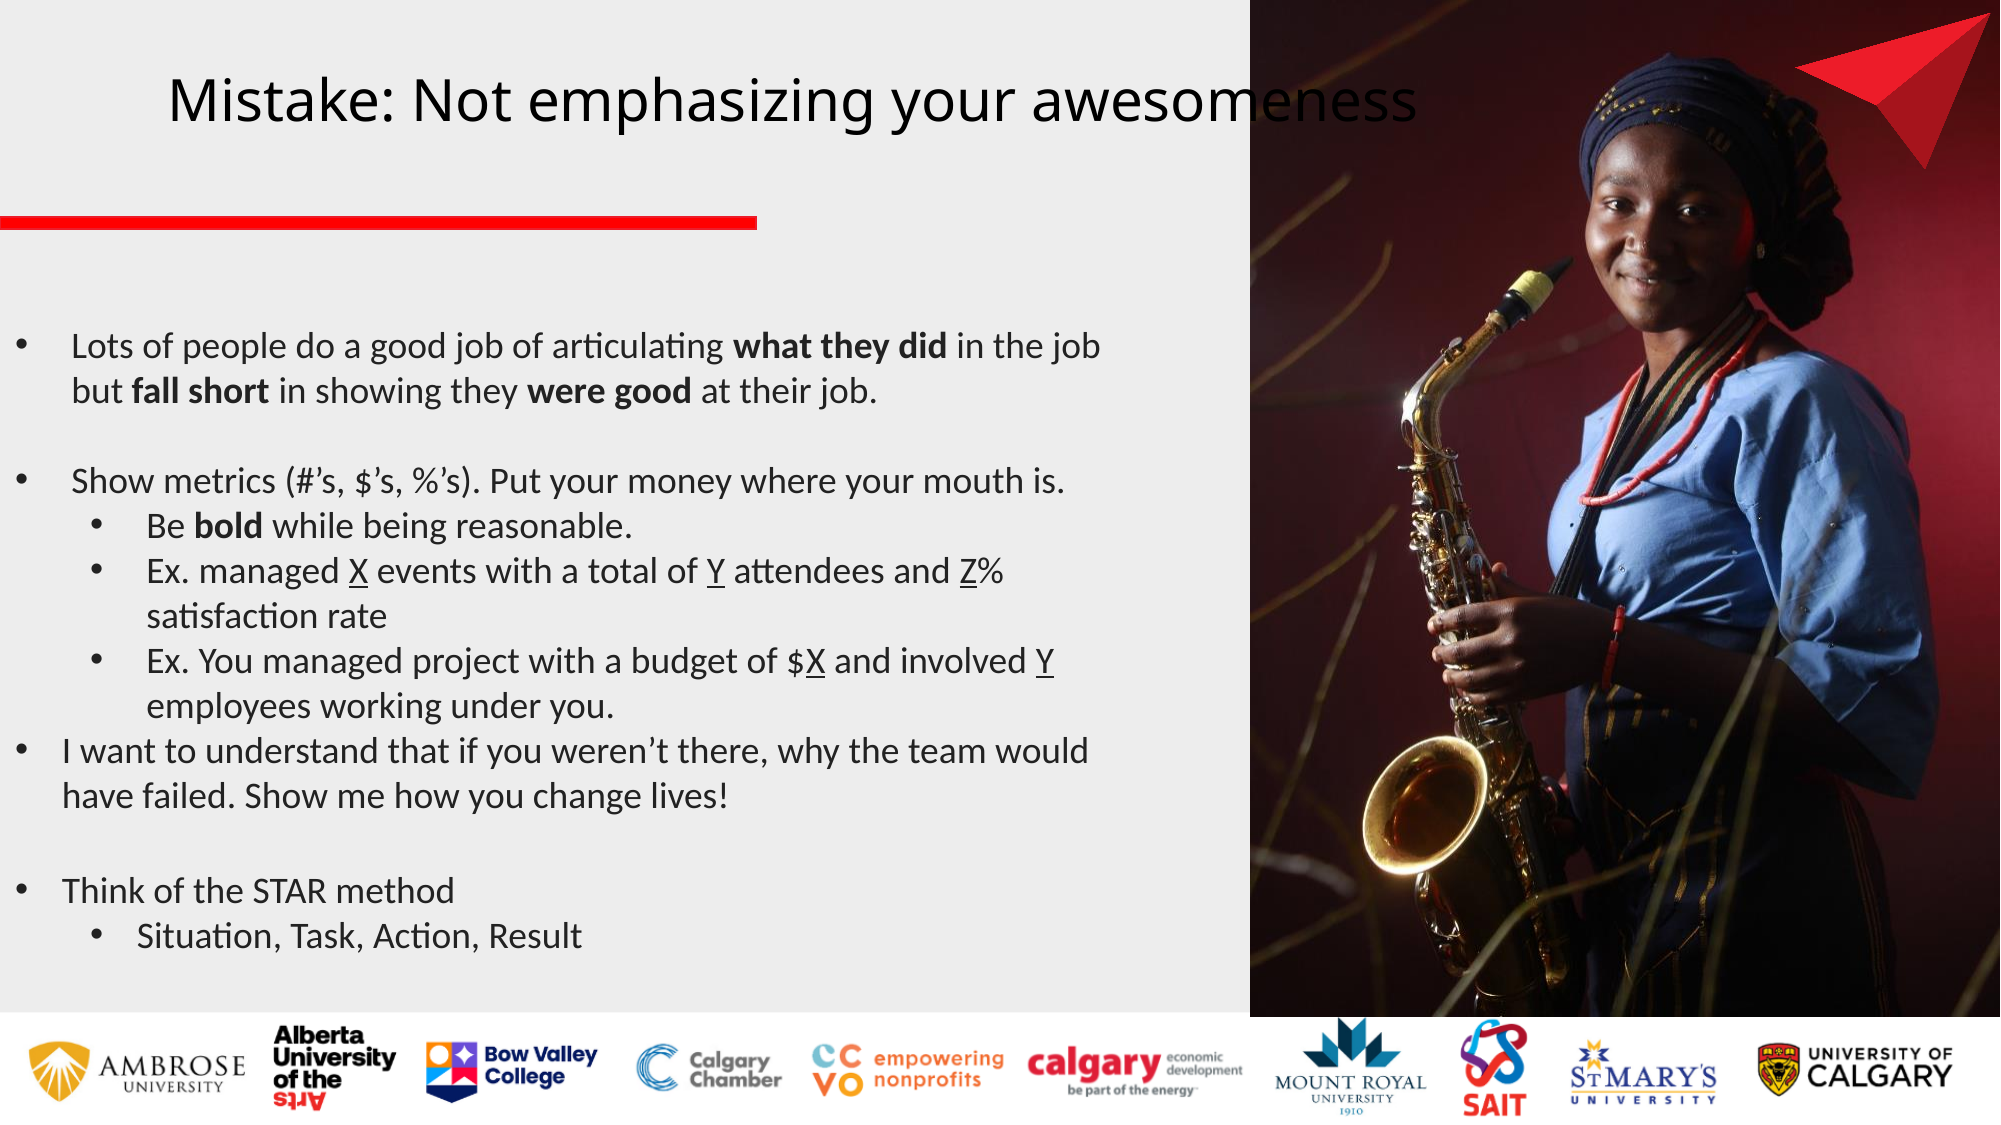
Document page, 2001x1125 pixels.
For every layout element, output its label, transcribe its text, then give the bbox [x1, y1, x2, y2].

picture [0, 0, 2001, 1125]
text_box Lots of people do a good job of articulating what they did in the job but fall short in showing they were good at their job. Show metrics (#’s, $’s, %’s). Put your money where your mouth is. Be bold while being reasonable. Ex. managed X events with a total of Y attendees and Z% satisfaction rate Ex. You managed project with a budget of $X and involved Y employees working under you. I want to understand that if you weren’t there, why the team would have failed. Show me how you change lives! Think of the STAR method Situation, Task, Action, Result [0, 218, 1125, 1009]
text_box Mistake: Not emphasizing your awesomeness [152, 55, 1249, 141]
